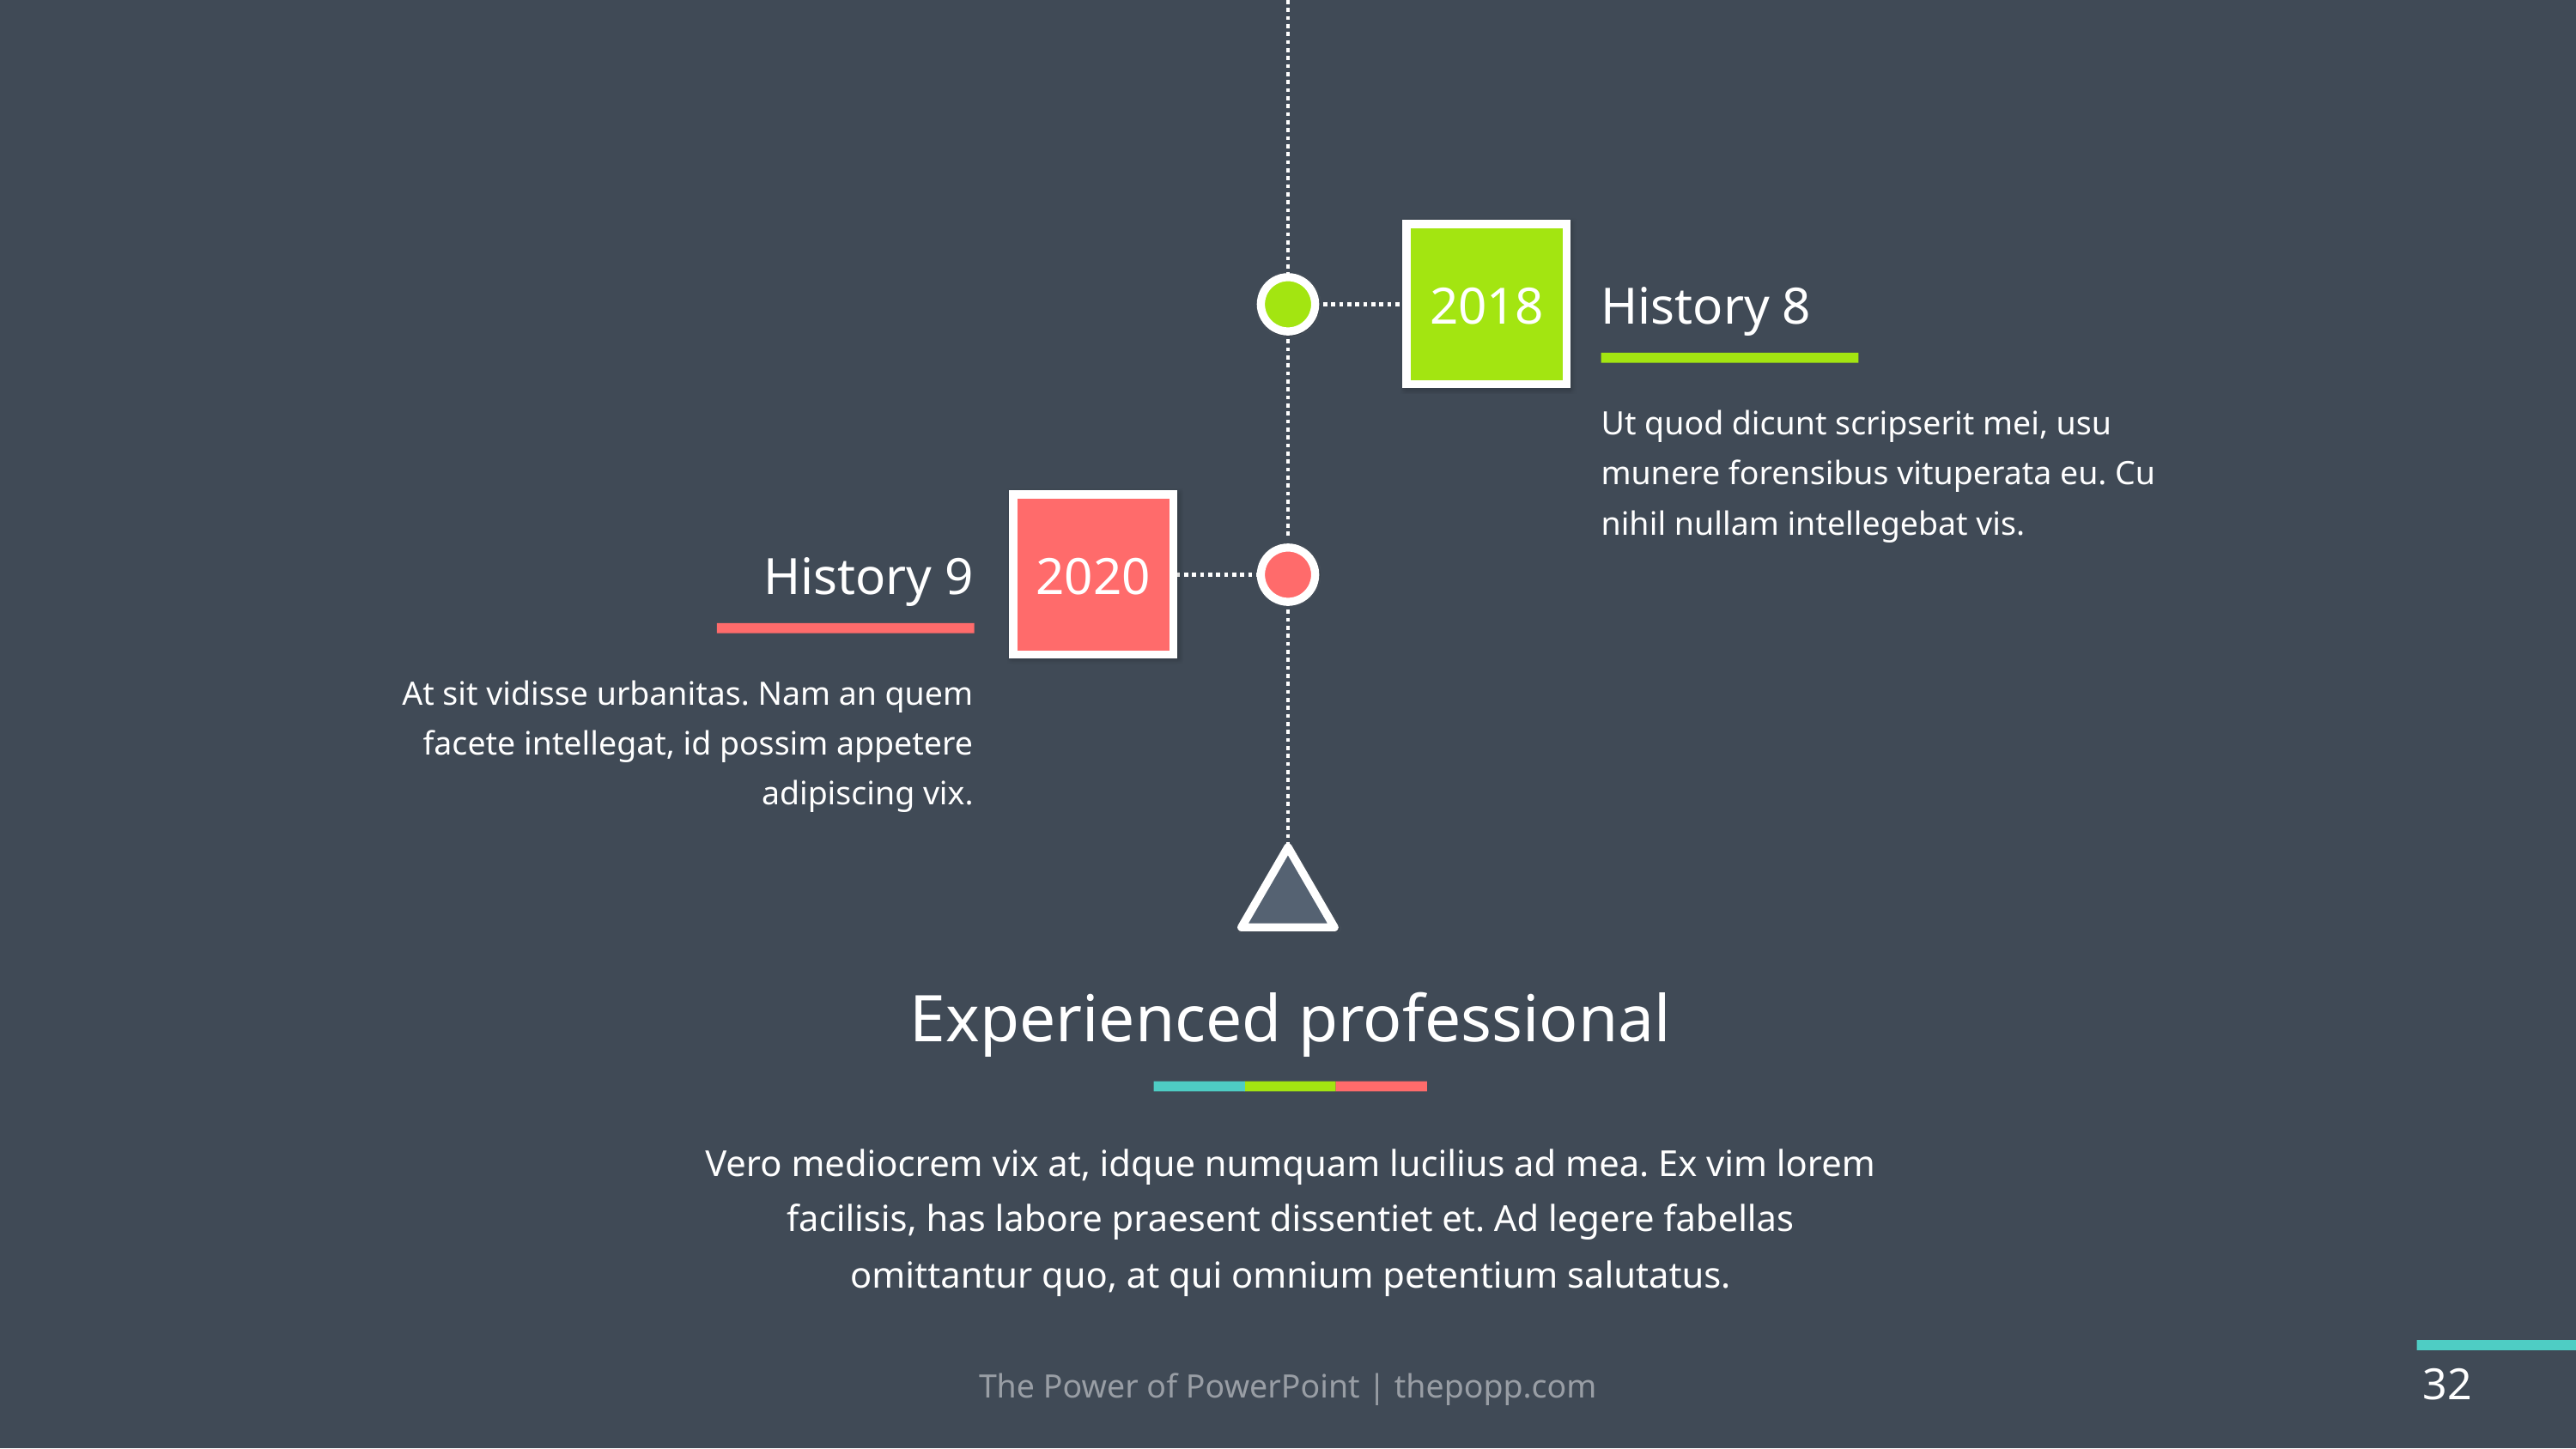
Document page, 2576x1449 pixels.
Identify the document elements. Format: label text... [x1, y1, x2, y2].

list At sit vidisse urbanitas. Nam an quem facete intellegat, id possim appetere adipiscing vix. [337, 654, 987, 864]
list Vero mediocrem vix at, idque numquam lucilius ad mea. Ex vim lorem facilisis, has labore praesent dissentiet et. Ad legere fabellas omittantur quo, at qui omnium petentium salutatus. [688, 1120, 1893, 1322]
list Experienced professional [688, 962, 1893, 1069]
footer The Power of PowerPoint | thepopp.com [853, 1349, 1723, 1427]
list Ut quod dicunt scripserit mei, usu munere forensibus vituperata eu. Cu nihil nullam intellegebat vis. [1588, 384, 2238, 593]
list History 8 [1588, 252, 2238, 357]
list 2018 [1403, 252, 1570, 357]
slide_number 32 [2409, 1351, 2576, 1421]
list 2020 [1010, 522, 1176, 627]
list History 9 [337, 522, 987, 627]
